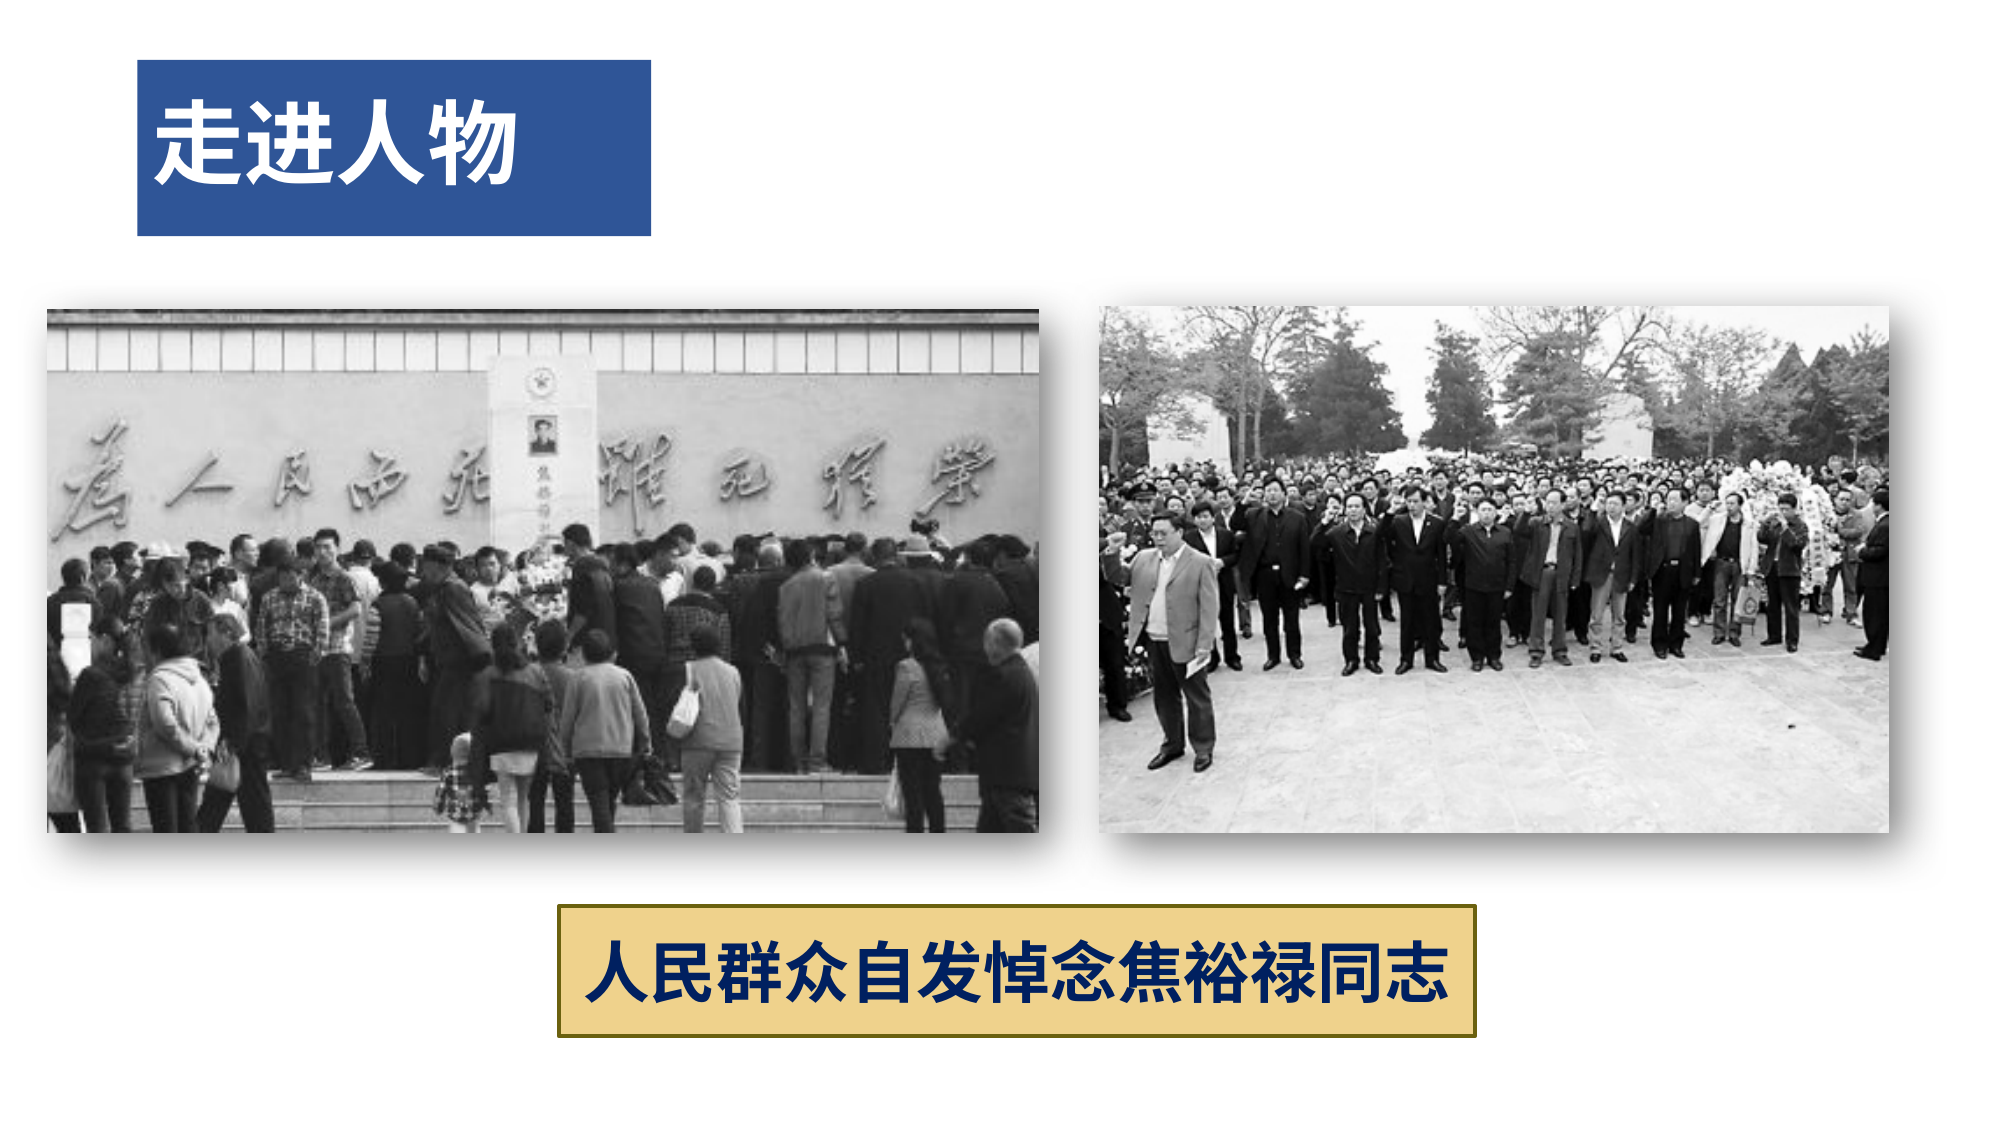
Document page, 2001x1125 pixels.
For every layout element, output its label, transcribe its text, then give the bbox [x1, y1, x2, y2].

text_box 人民群众自发悼念焦裕禄同志 [558, 906, 1475, 1037]
title 走进人物 [137, 59, 652, 237]
picture [47, 309, 1039, 833]
picture [1099, 306, 1889, 833]
